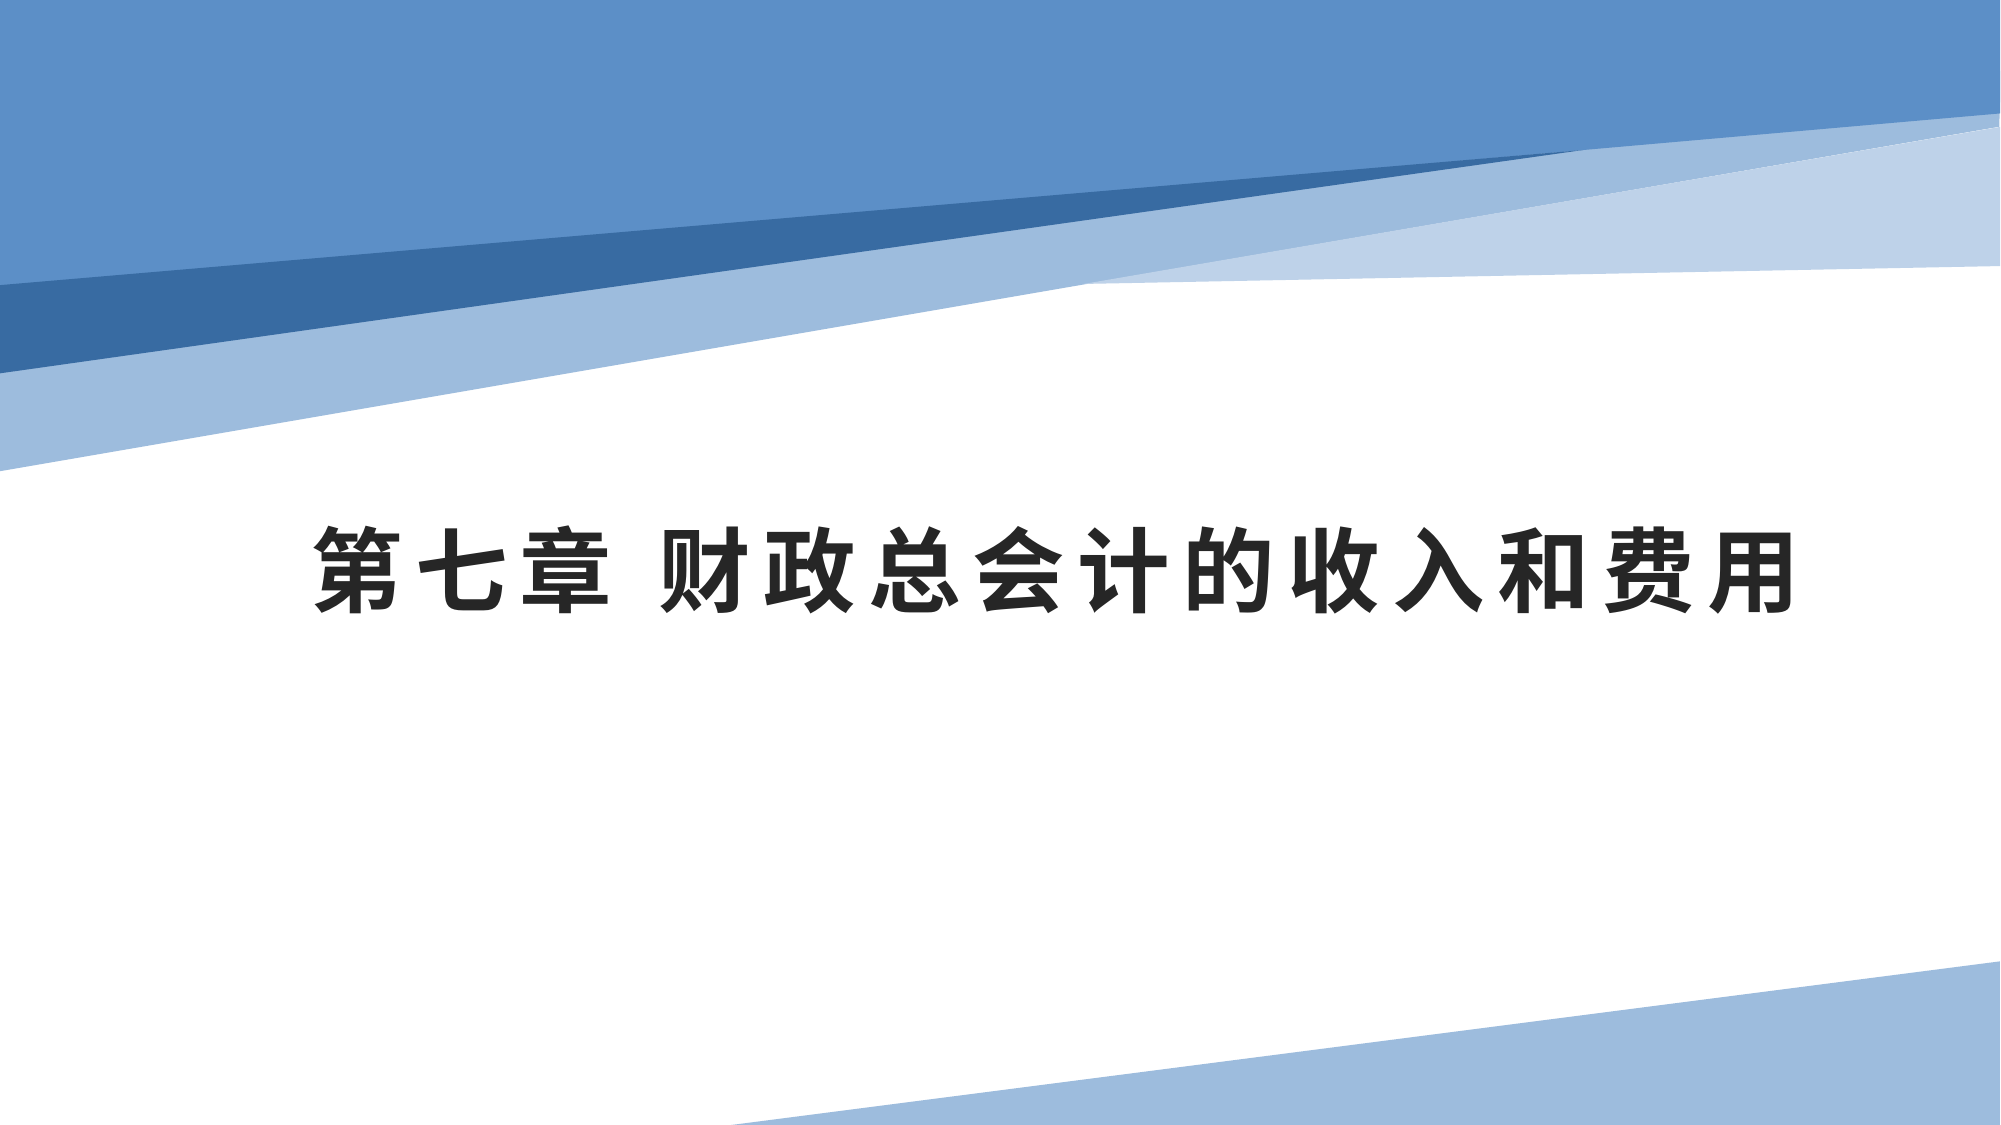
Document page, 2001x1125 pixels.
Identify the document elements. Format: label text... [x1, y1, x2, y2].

title 第七章 财政总会计的收入和费用 [156, 438, 1956, 632]
